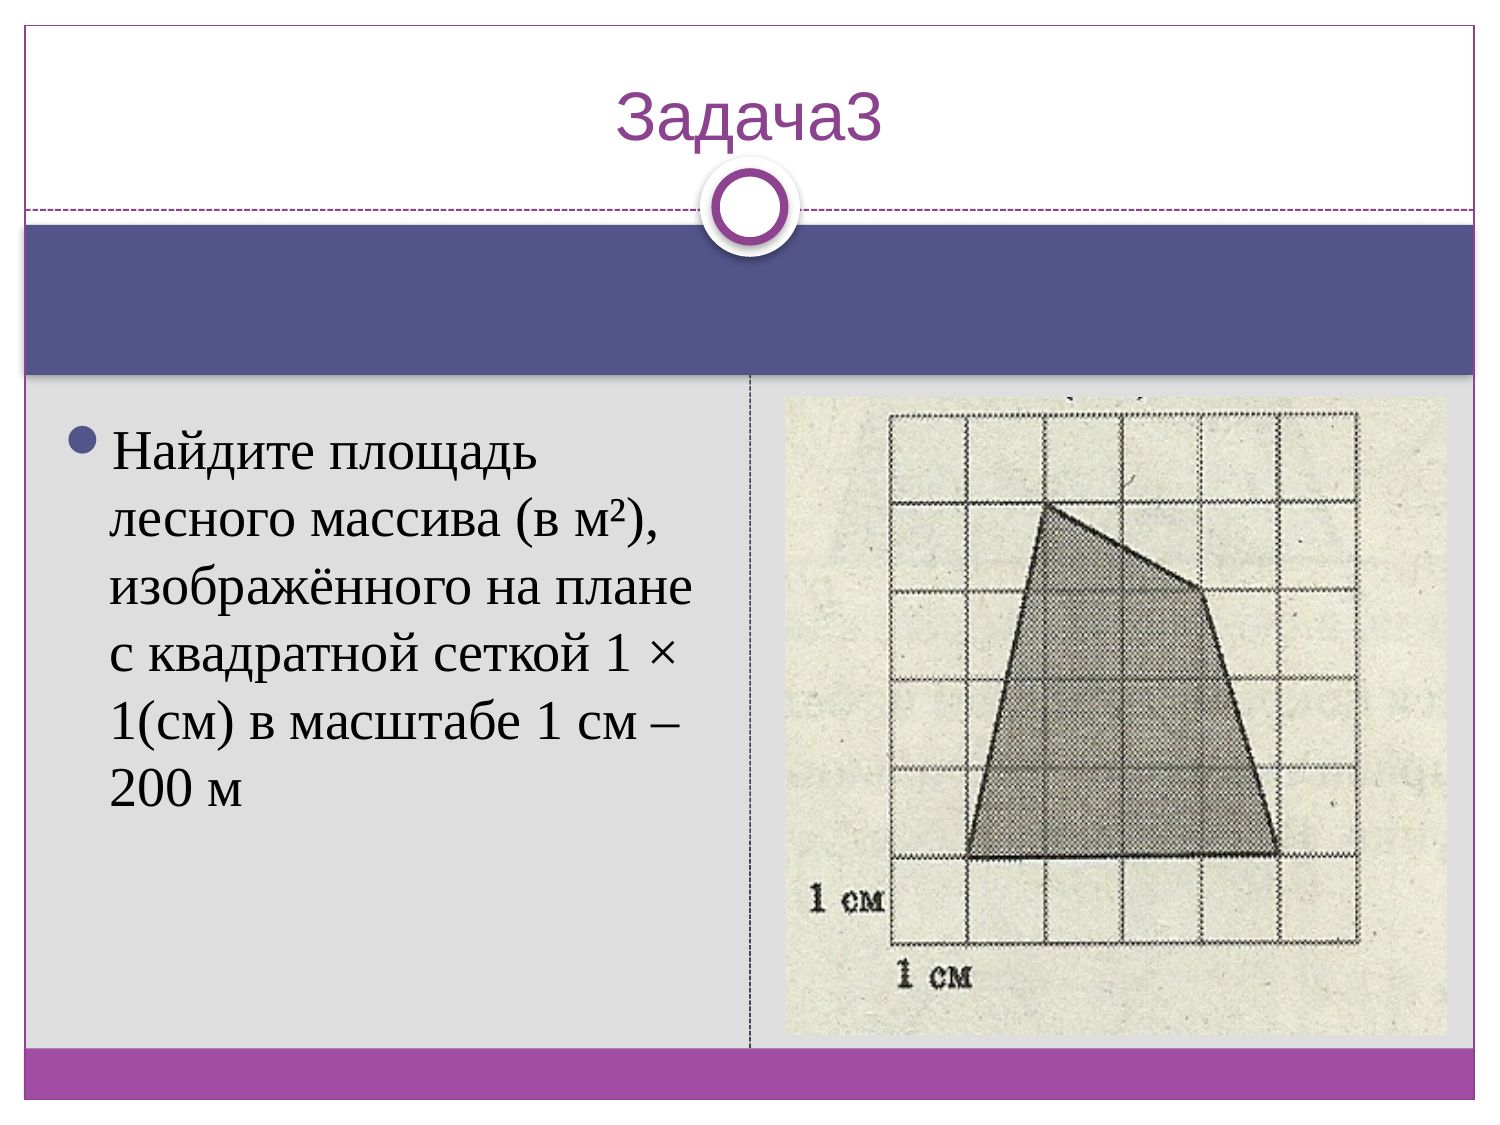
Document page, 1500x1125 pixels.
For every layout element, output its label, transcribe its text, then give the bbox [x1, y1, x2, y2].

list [785, 396, 1448, 1036]
list Найдите площадь лесного массива (в м²), изображённого на плане с квадратной сеткой 1 × 1(см) в масштабе 1 см – 200 м [49, 405, 713, 1033]
title Задача3 [49, 37, 1450, 163]
